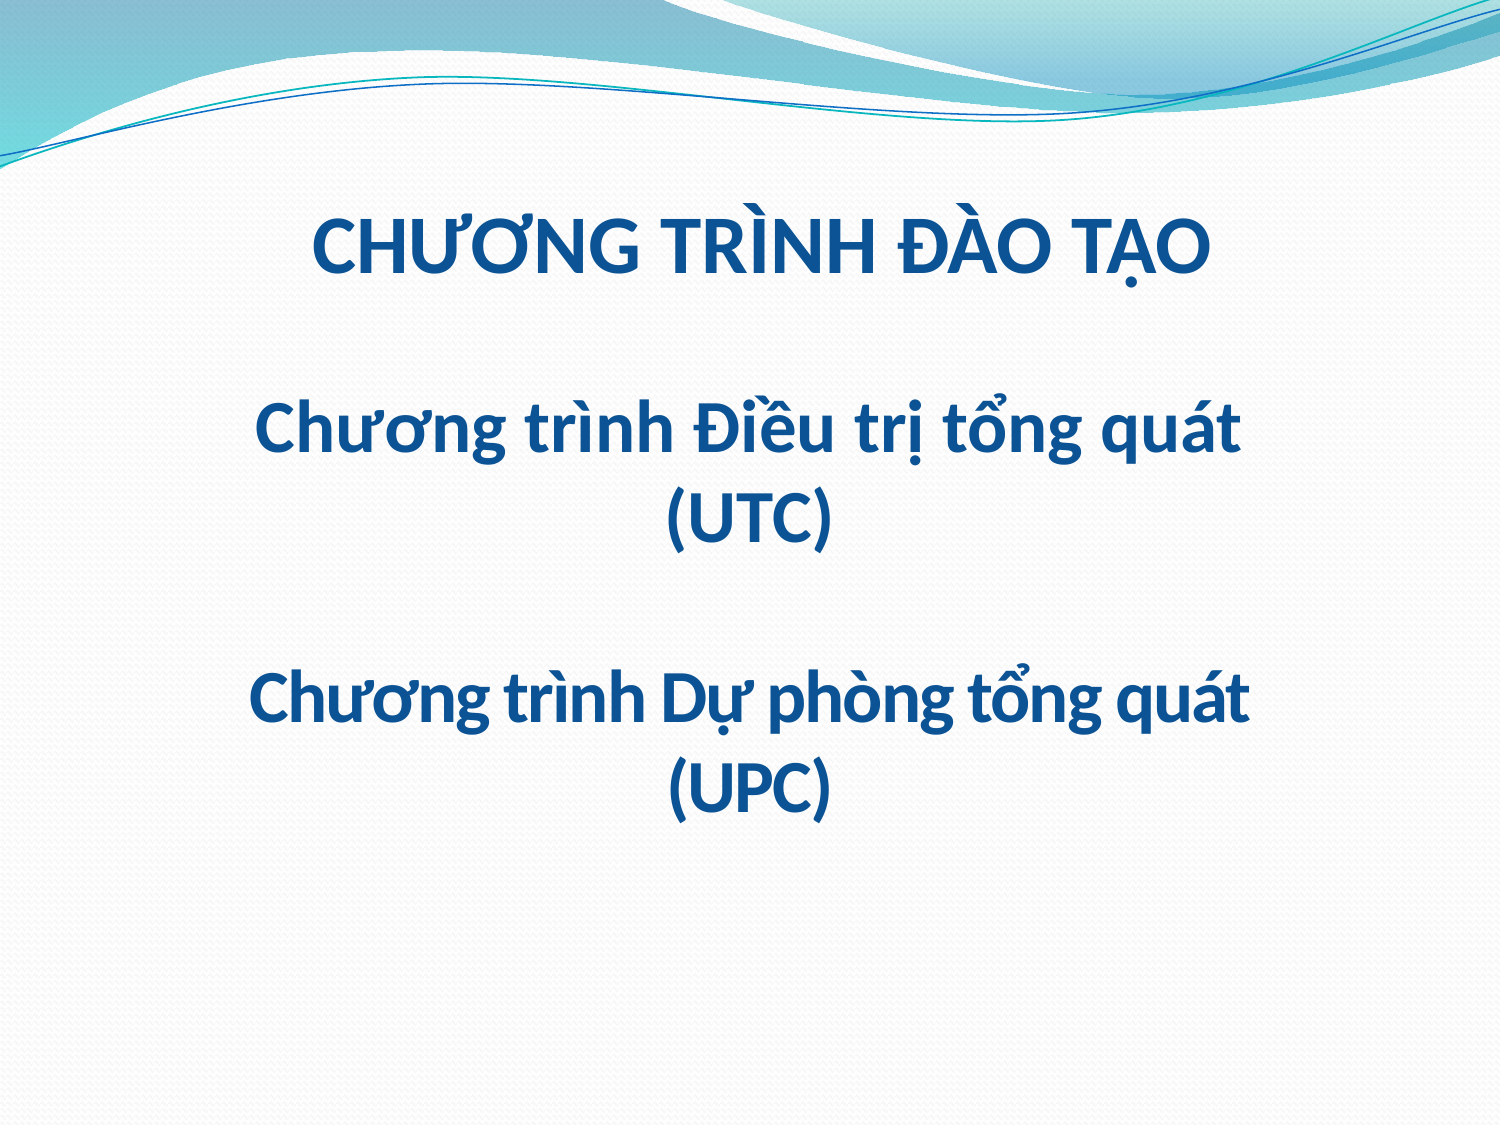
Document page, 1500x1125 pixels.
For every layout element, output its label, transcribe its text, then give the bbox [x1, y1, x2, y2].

title Chương trình Điều trị tổng quát (UTC) Chương trình Dự phòng tổng quát (UPC) [212, 549, 1288, 738]
text_box CHƯƠNG TRÌNH ĐÀO TẠO [12, 183, 1500, 298]
